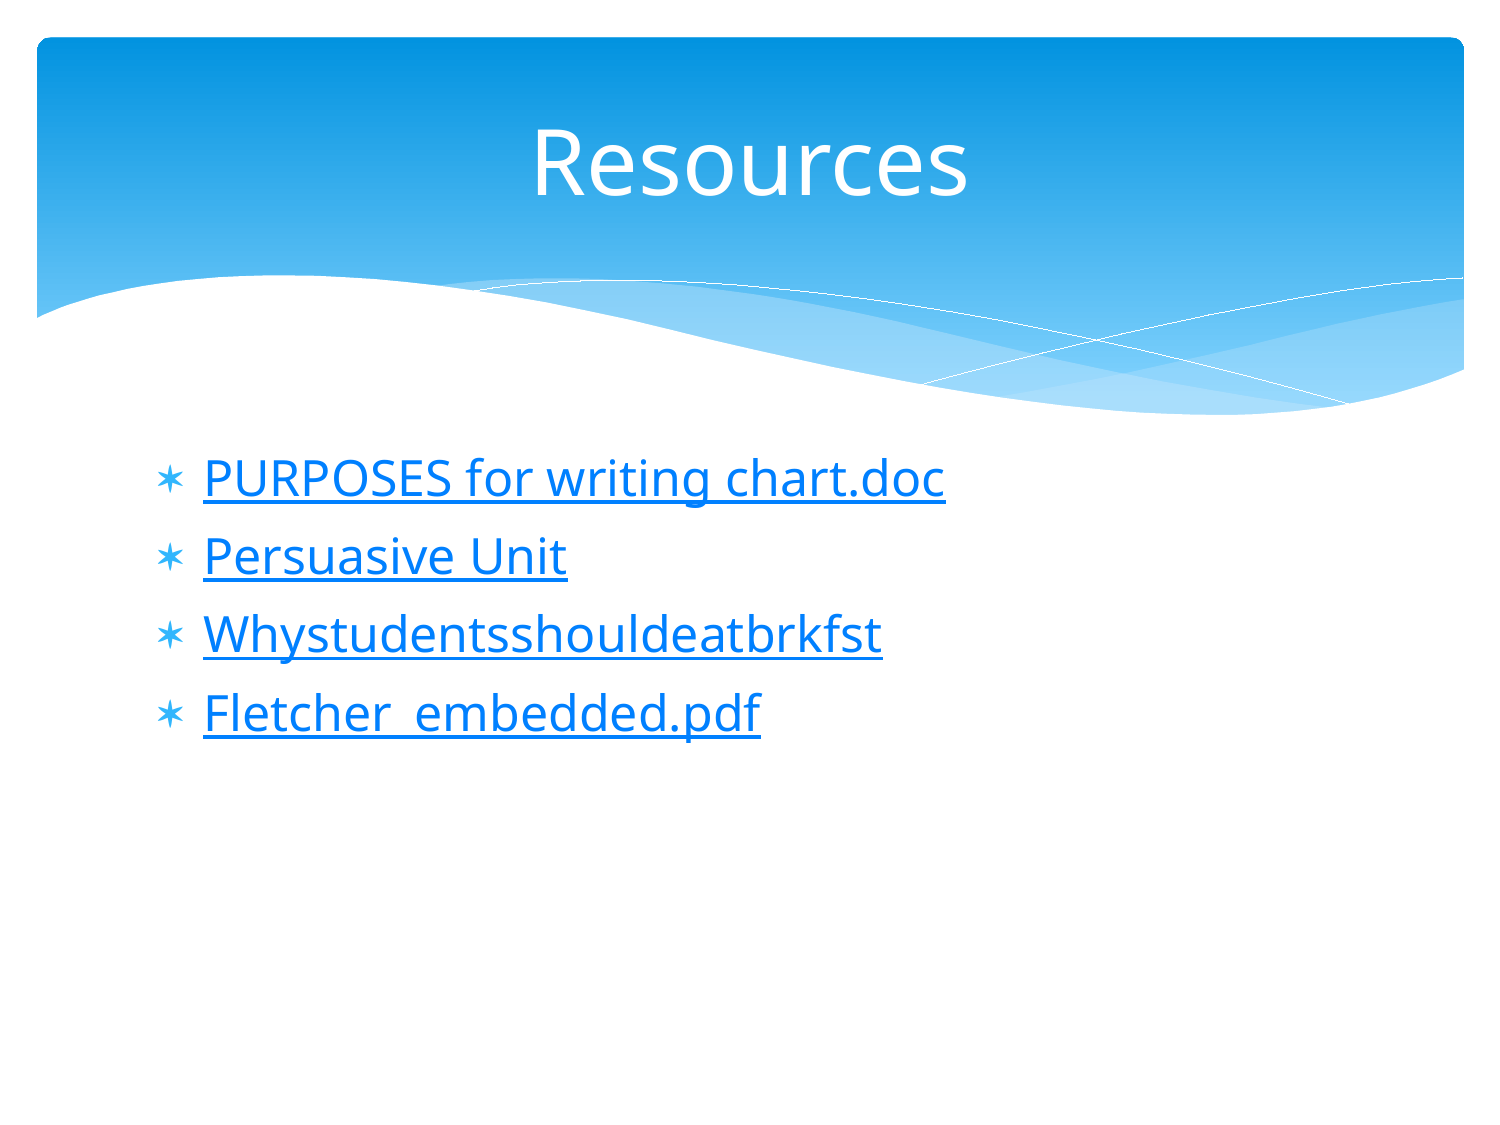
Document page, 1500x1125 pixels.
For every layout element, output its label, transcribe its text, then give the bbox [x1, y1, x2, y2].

title Resources [75, 55, 1425, 261]
list PURPOSES for writing chart.doc Persuasive Unit Whystudentsshouldeatbrkfst Fletcher_embedded.pdf [143, 438, 1359, 1005]
